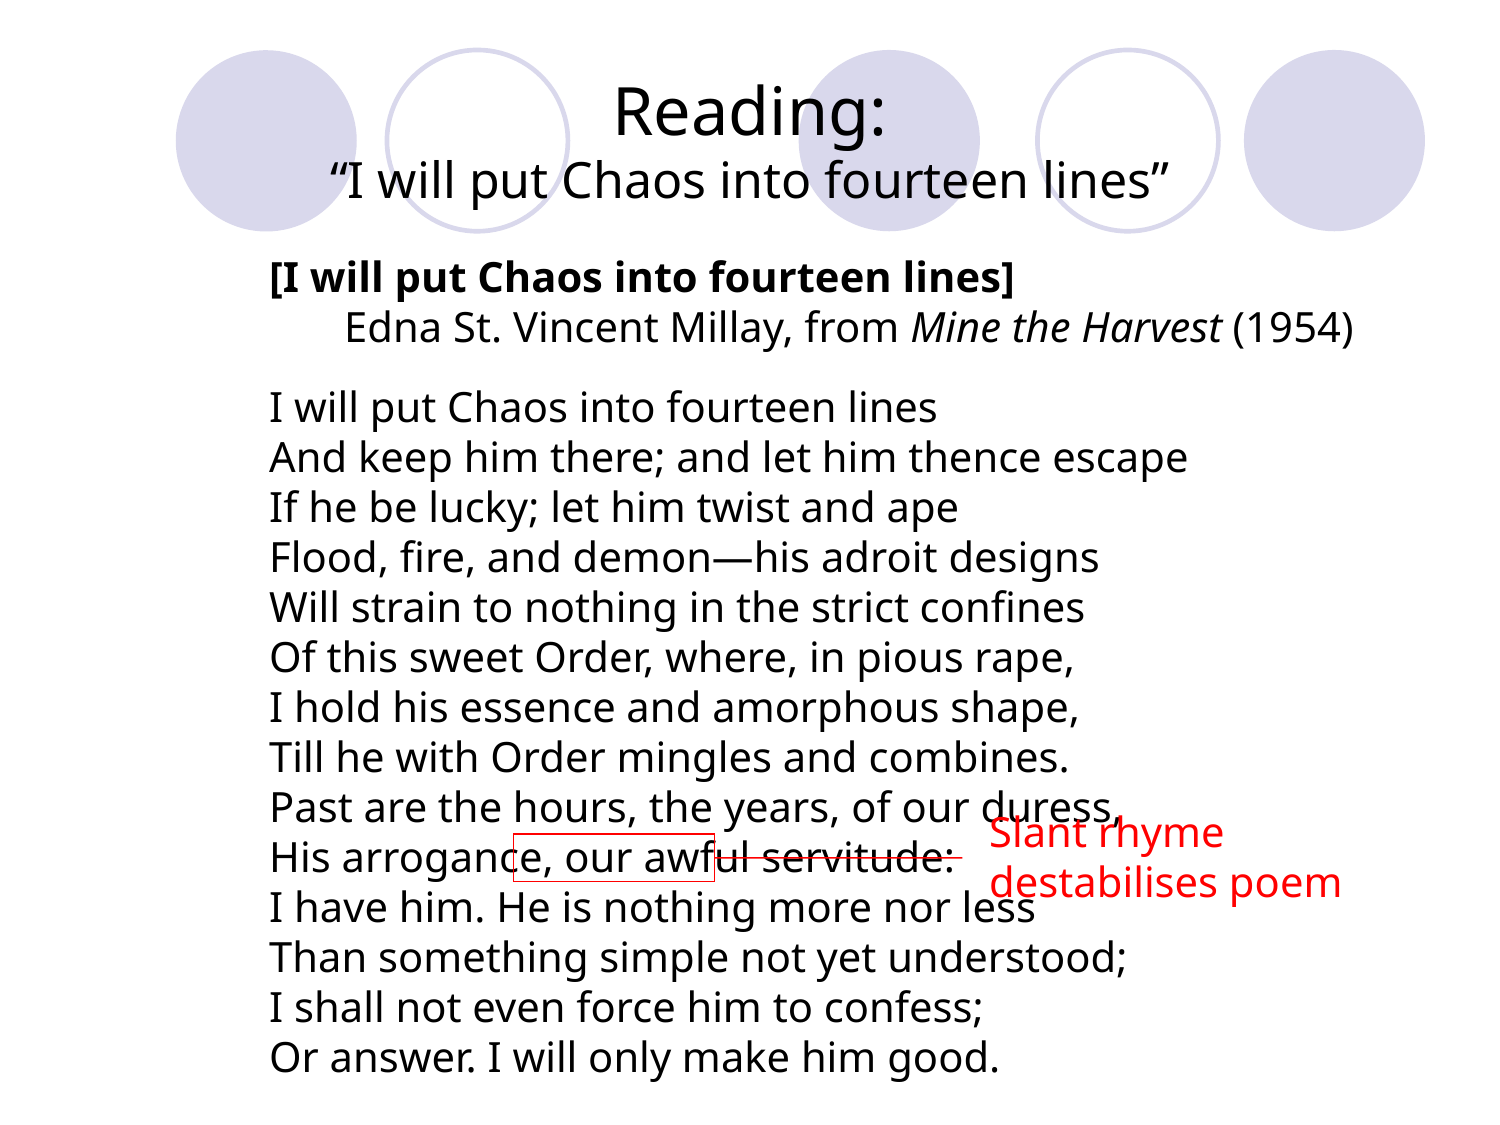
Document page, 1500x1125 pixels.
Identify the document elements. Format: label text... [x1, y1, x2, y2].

text_box Slant rhyme destabilises poem [974, 798, 1448, 914]
text_box [513, 834, 715, 882]
title Reading: “I will put Chaos into fourteen lines” [74, 44, 1426, 233]
text_box [I will put Chaos into fourteen lines] Edna St. Vincent Millay, from Mine the Harvest (1954) I will put Chaos into fourteen lines And keep him there; and let him thence escape If he be lucky; let him twist and ape Flood, fire, and demon—his adroit designs Will strain to nothing in the strict confines Of this sweet Order, where, in pious rape, I hold his essence and amorphous shape, Till he with Order mingles and combines. Past are the hours, the years, of our duress, His arrogance, our awful servitude: I have him. He is nothing more nor less Than something simple not yet understood; I shall not even force him to confess; Or answer. I will only make him good. [29, 243, 1500, 1089]
